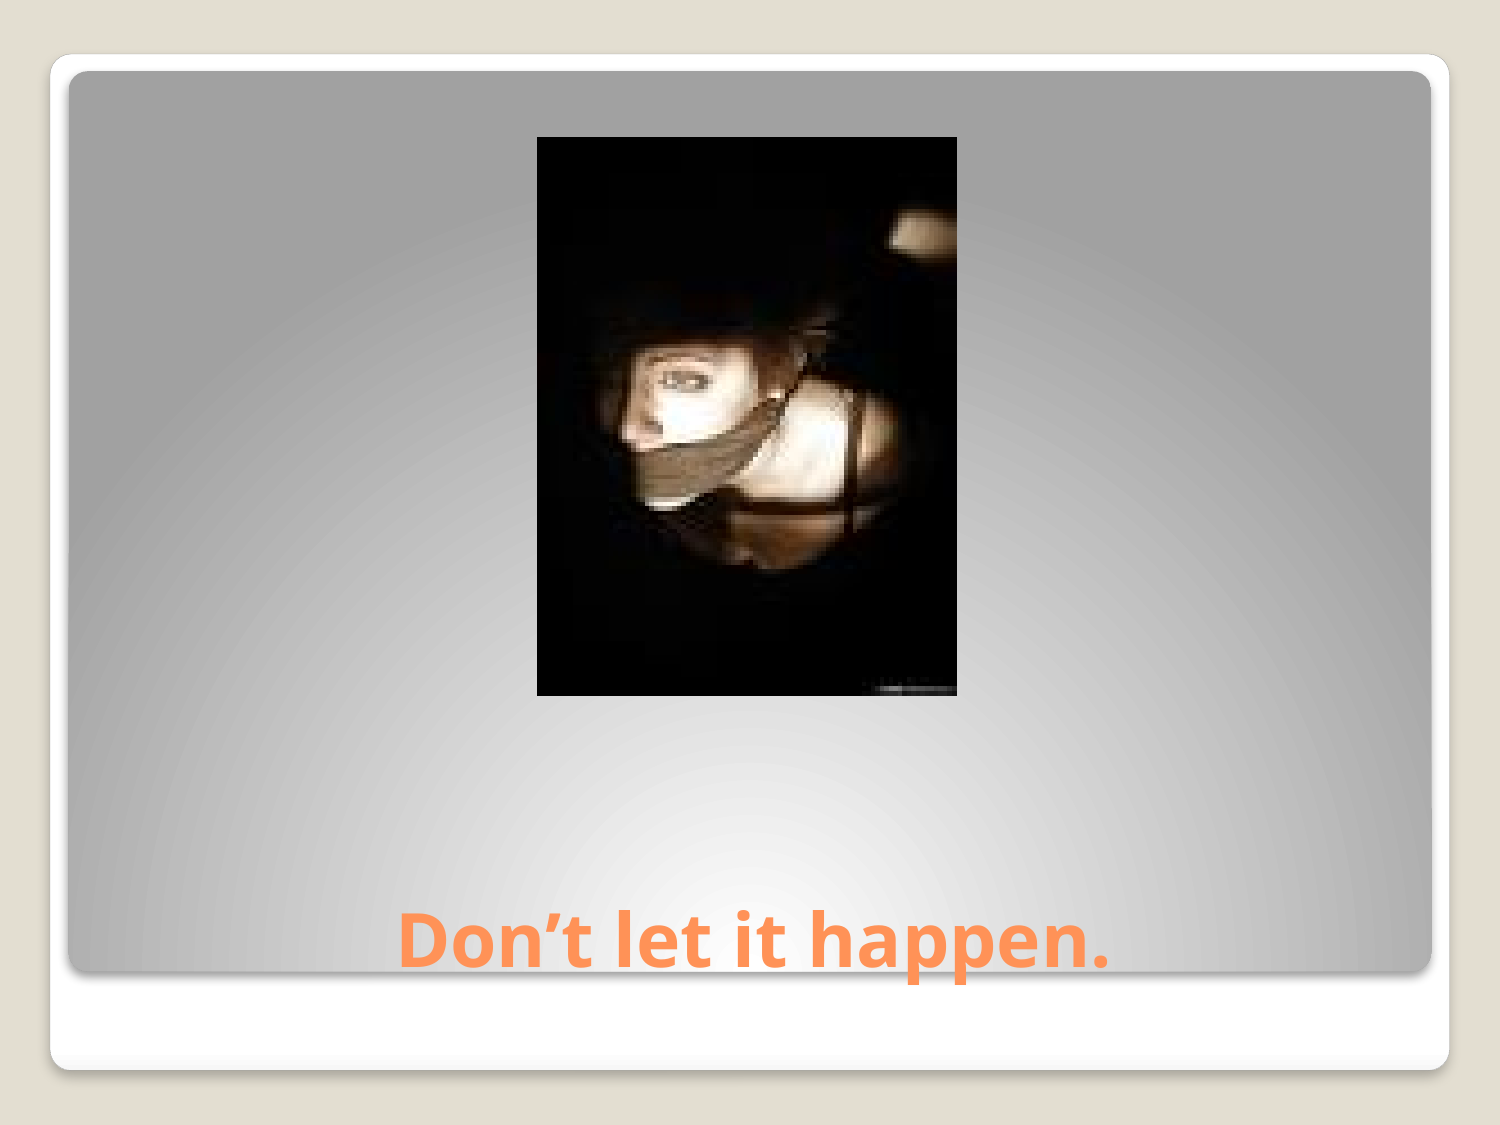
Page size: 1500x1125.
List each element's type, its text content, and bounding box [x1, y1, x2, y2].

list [537, 137, 957, 697]
title Don’t let it happen. [82, 817, 1425, 990]
